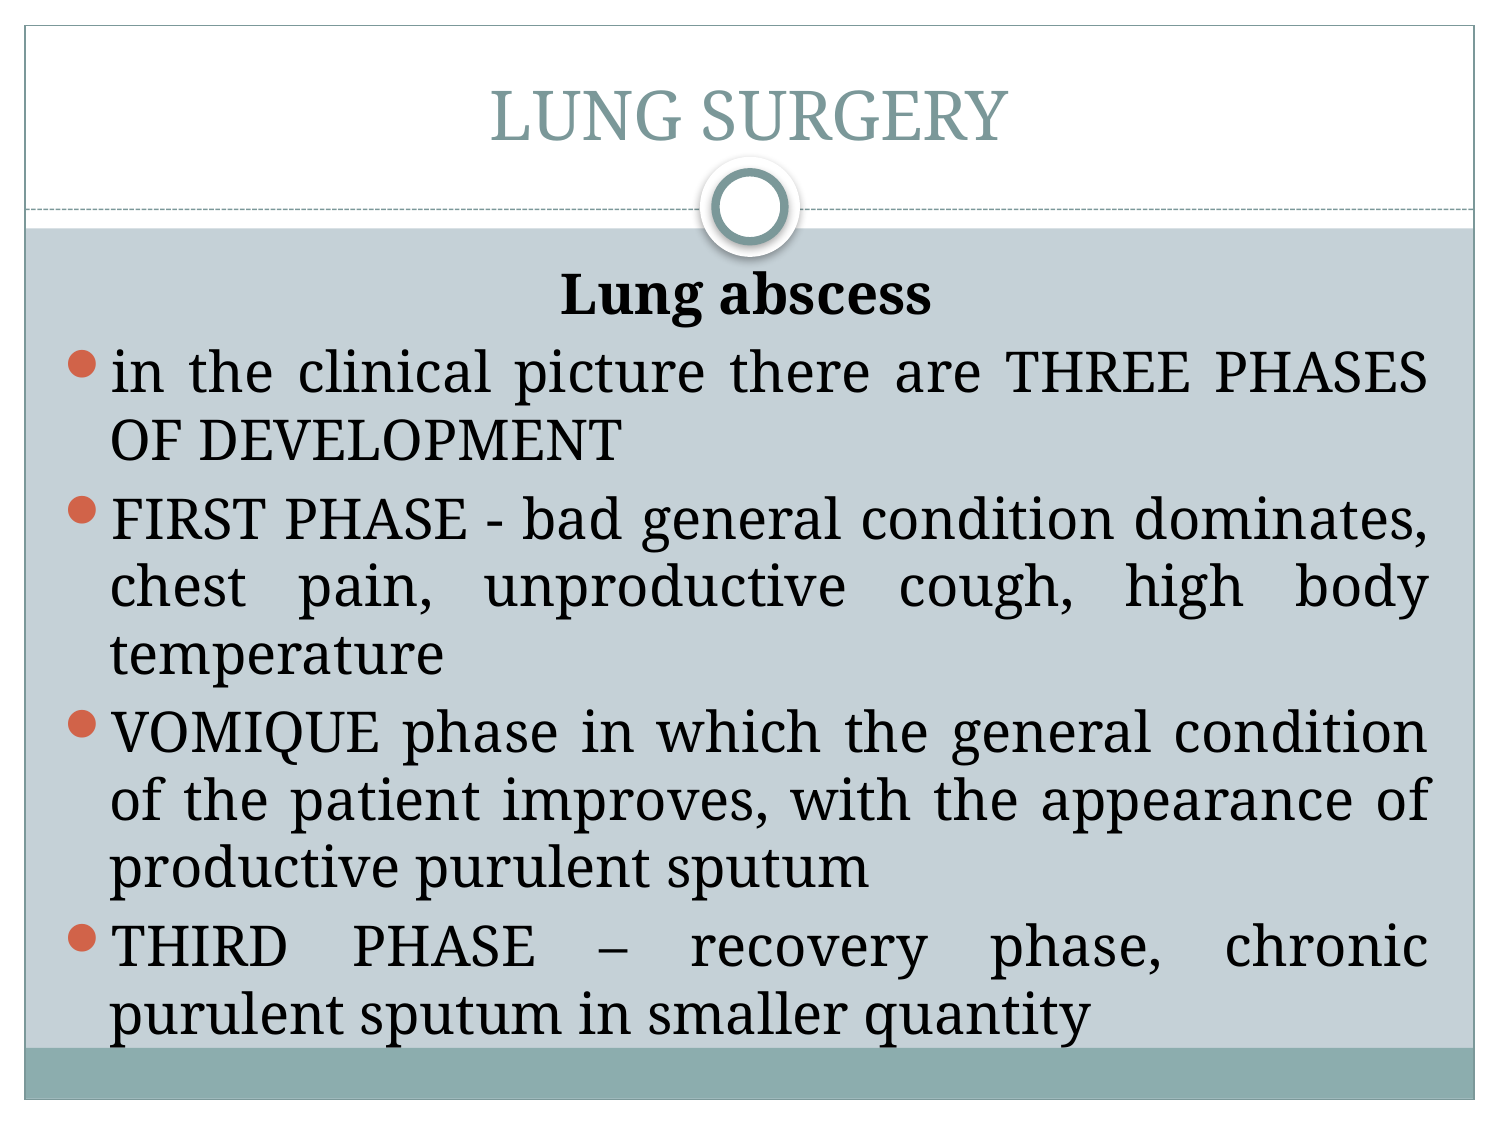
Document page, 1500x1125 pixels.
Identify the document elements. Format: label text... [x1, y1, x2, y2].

title LUNG SURGERY [49, 37, 1450, 162]
list Lung abscess in the clinical picture there are THREE PHASES OF DEVELOPMENT FIRST PHASE - bad general condition dominates, chest pain, unproductive cough, high body temperature VOMIQUE phase in which the general condition of the patient improves, with the appearance of productive purulent sputum THIRD PHASE – recovery phase, chronic purulent sputum in smaller quantity [49, 250, 1445, 1001]
